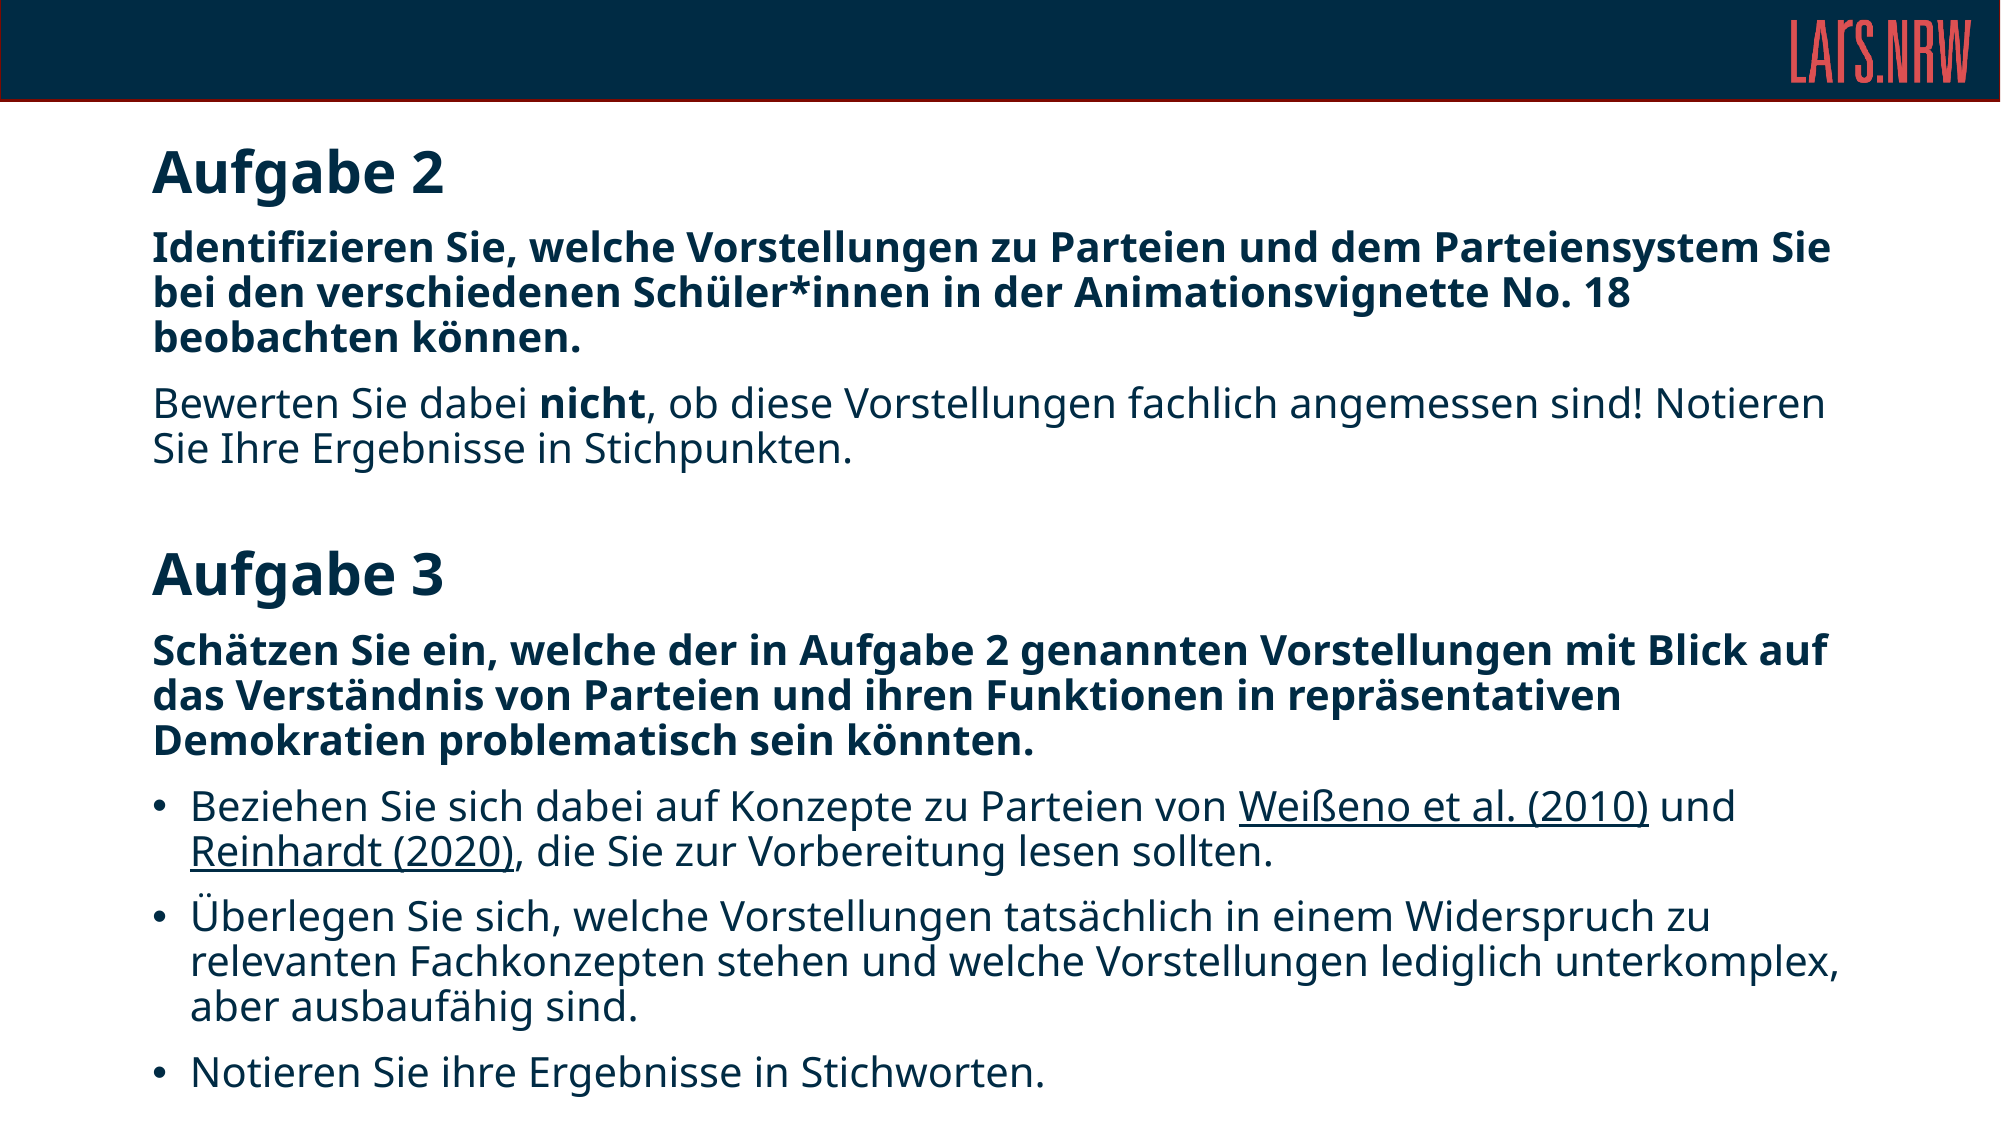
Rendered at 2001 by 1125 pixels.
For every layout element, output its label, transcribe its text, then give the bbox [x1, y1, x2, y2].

picture [1773, 6, 1977, 99]
list Aufgabe 2 Identifizieren Sie, welche Vorstellungen zu Parteien und dem Parteiensystem Sie bei den verschiedenen Schüler*innen in der Animationsvignette No. 18 beobachten können. Bewerten Sie dabei nicht, ob diese Vorstellungen fachlich angemessen sind! Notieren Sie Ihre Ergebnisse in Stichpunkten. Aufgabe 3 Schätzen Sie ein, welche der in Aufgabe 2 genannten Vorstellungen mit Blick auf das Verständnis von Parteien und ihren Funktionen in repräsentativen Demokratien problematisch sein könnten. Beziehen Sie sich dabei auf Konzepte zu Parteien von Weißeno et al. (2010) und Reinhardt (2020), die Sie zur Vorbereitung lesen sollten. Überlegen Sie sich, welche Vorstellungen tatsächlich in einem Widerspruch zu relevanten Fachkonzepten stehen und welche Vorstellungen lediglich unterkomplex, aber ausbaufähig sind. Notieren Sie ihre Ergebnisse in Stichworten. [137, 114, 1863, 1098]
